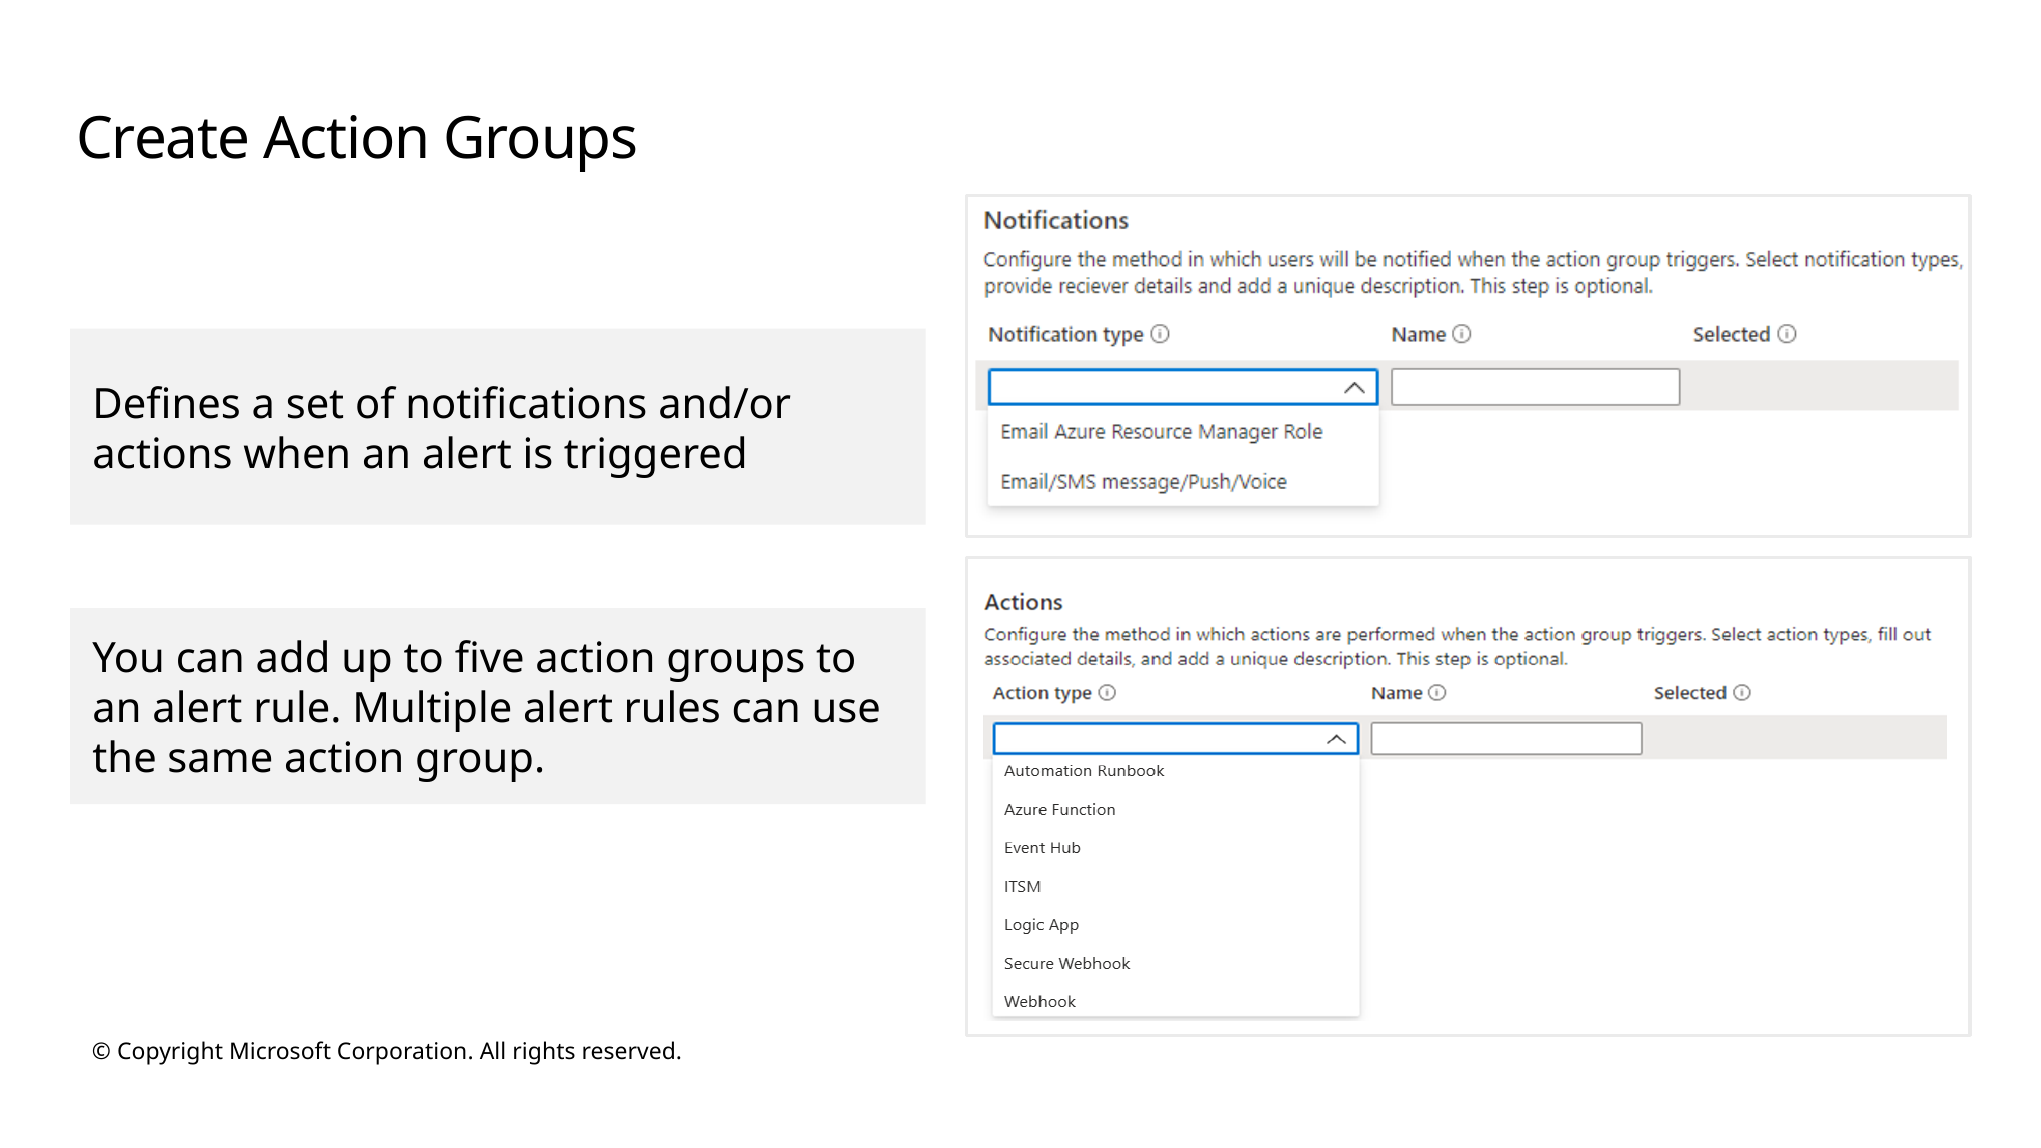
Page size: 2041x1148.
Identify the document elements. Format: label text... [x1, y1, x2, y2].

text_box You can add up to five action groups to an alert rule. Multiple alert rules can use the same action group. [69, 607, 926, 805]
picture [983, 587, 1954, 1021]
text_box [966, 195, 1971, 537]
text_box Defines a set of notifications and/or actions when an alert is triggered [69, 328, 926, 525]
picture [971, 204, 1981, 525]
title Create Action Groups [76, 93, 1968, 230]
text_box [966, 556, 1971, 1036]
